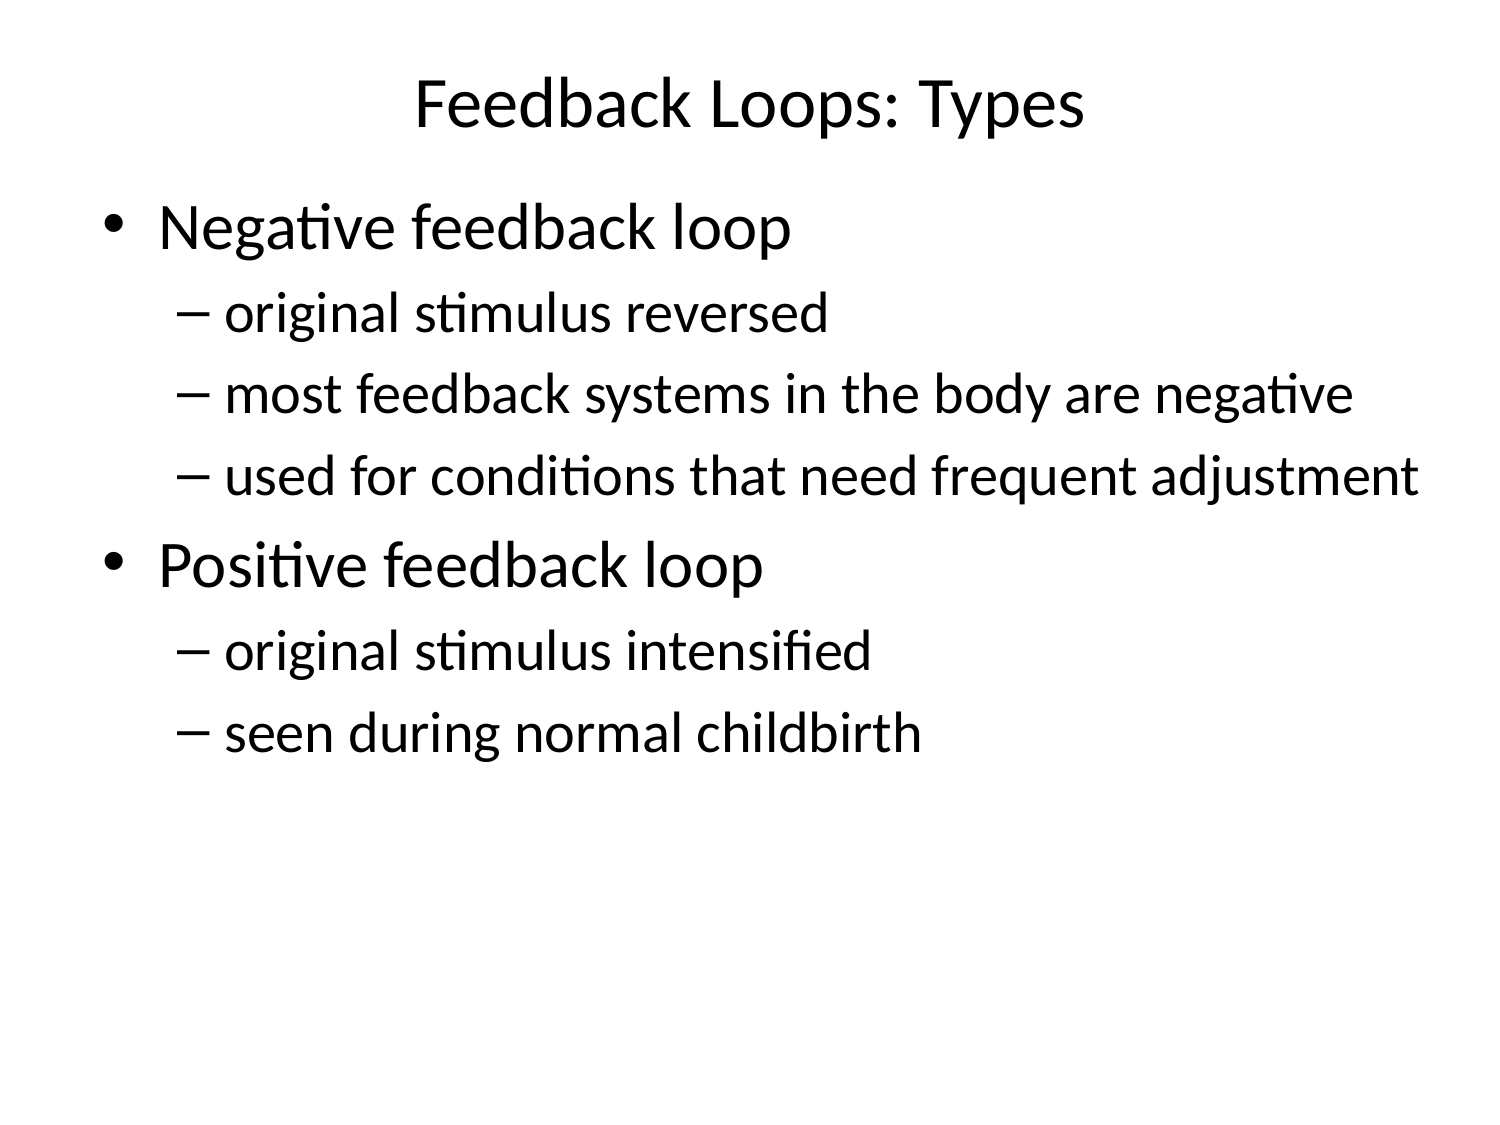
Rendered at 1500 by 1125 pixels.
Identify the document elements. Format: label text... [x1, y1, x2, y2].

text_box Negative feedback loop original stimulus reversed most feedback systems in the body are negative used for conditions that need frequent adjustment Positive feedback loop original stimulus intensified seen during normal childbirth [87, 174, 1438, 850]
title Feedback Loops: Types [75, 47, 1425, 150]
